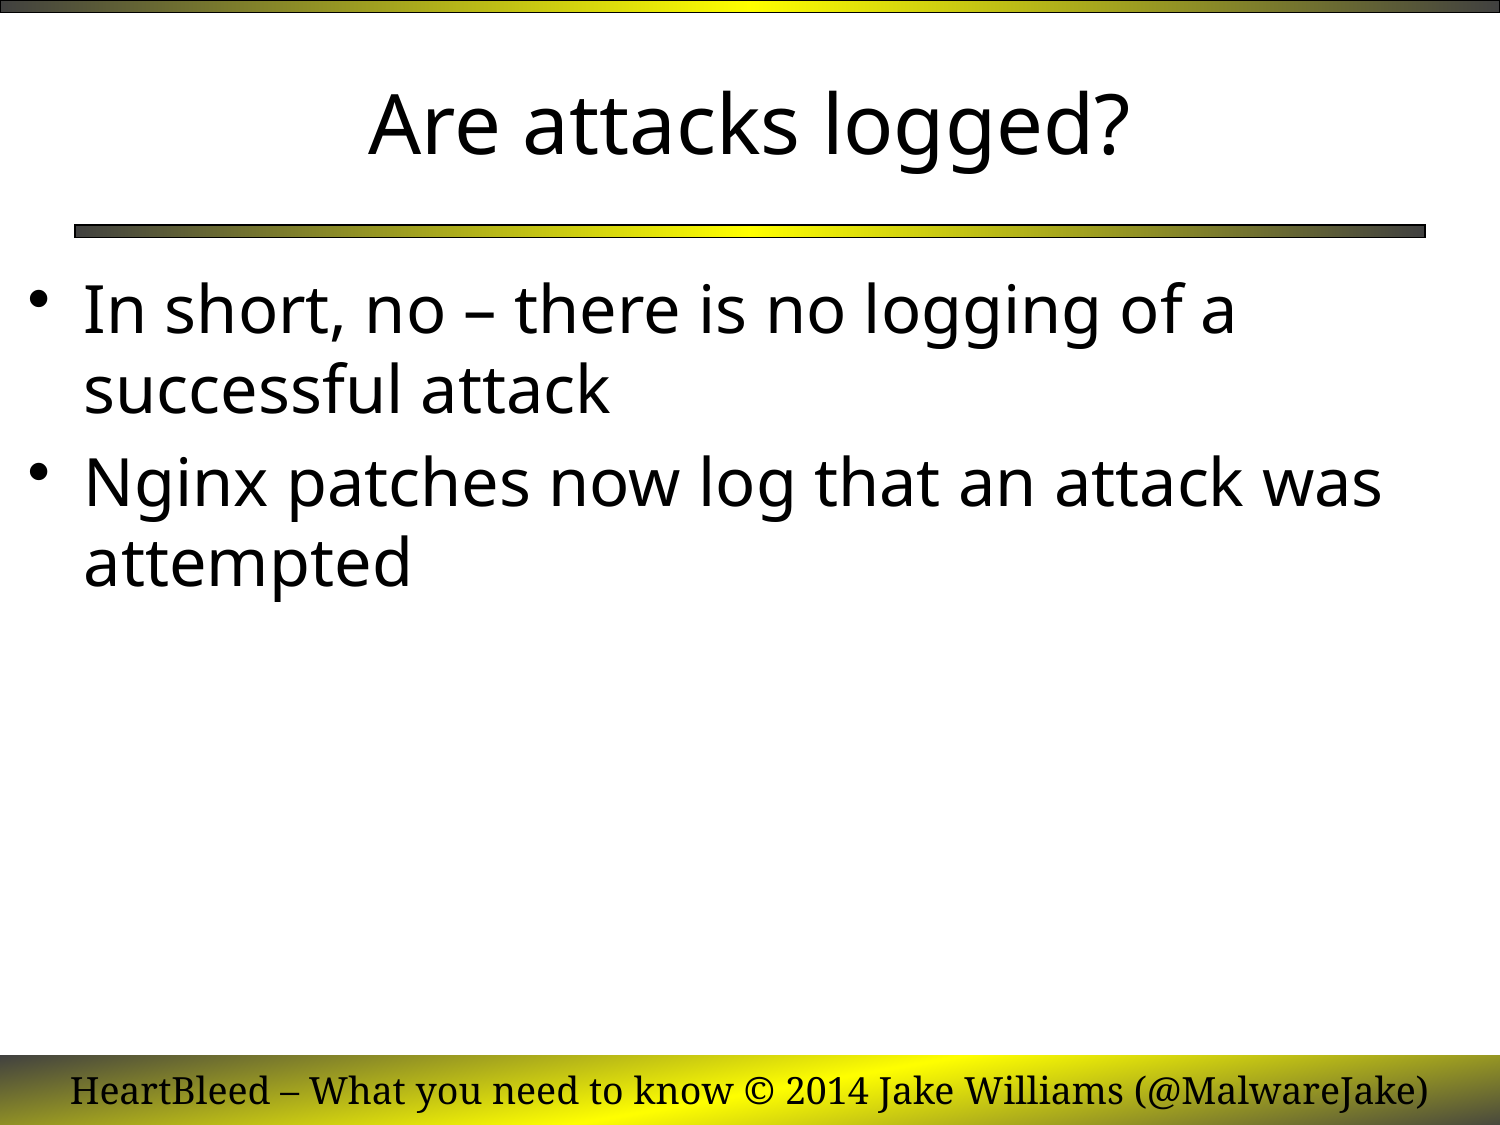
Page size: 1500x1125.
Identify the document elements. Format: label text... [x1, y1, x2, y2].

title Are attacks logged? [12, 24, 1488, 219]
list In short, no – there is no logging of a successful attack Nginx patches now log that an attack was attempted [12, 258, 1488, 1035]
